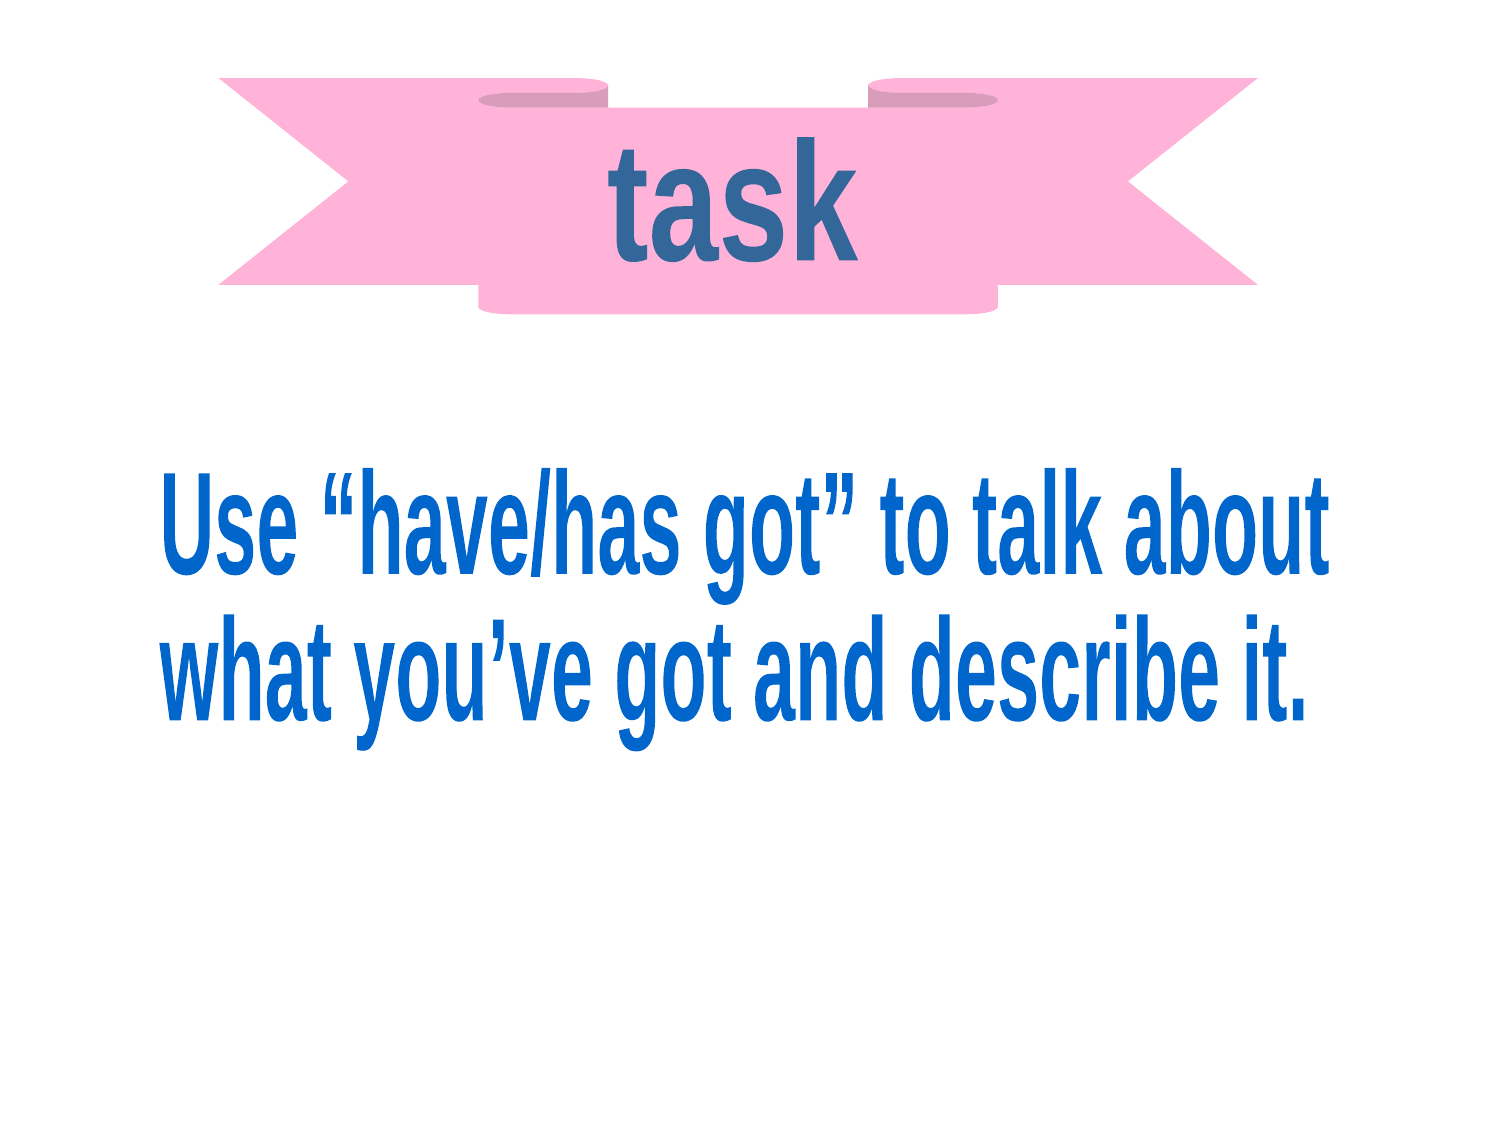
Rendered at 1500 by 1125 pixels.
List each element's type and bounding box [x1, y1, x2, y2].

text_box [218, 78, 1258, 315]
